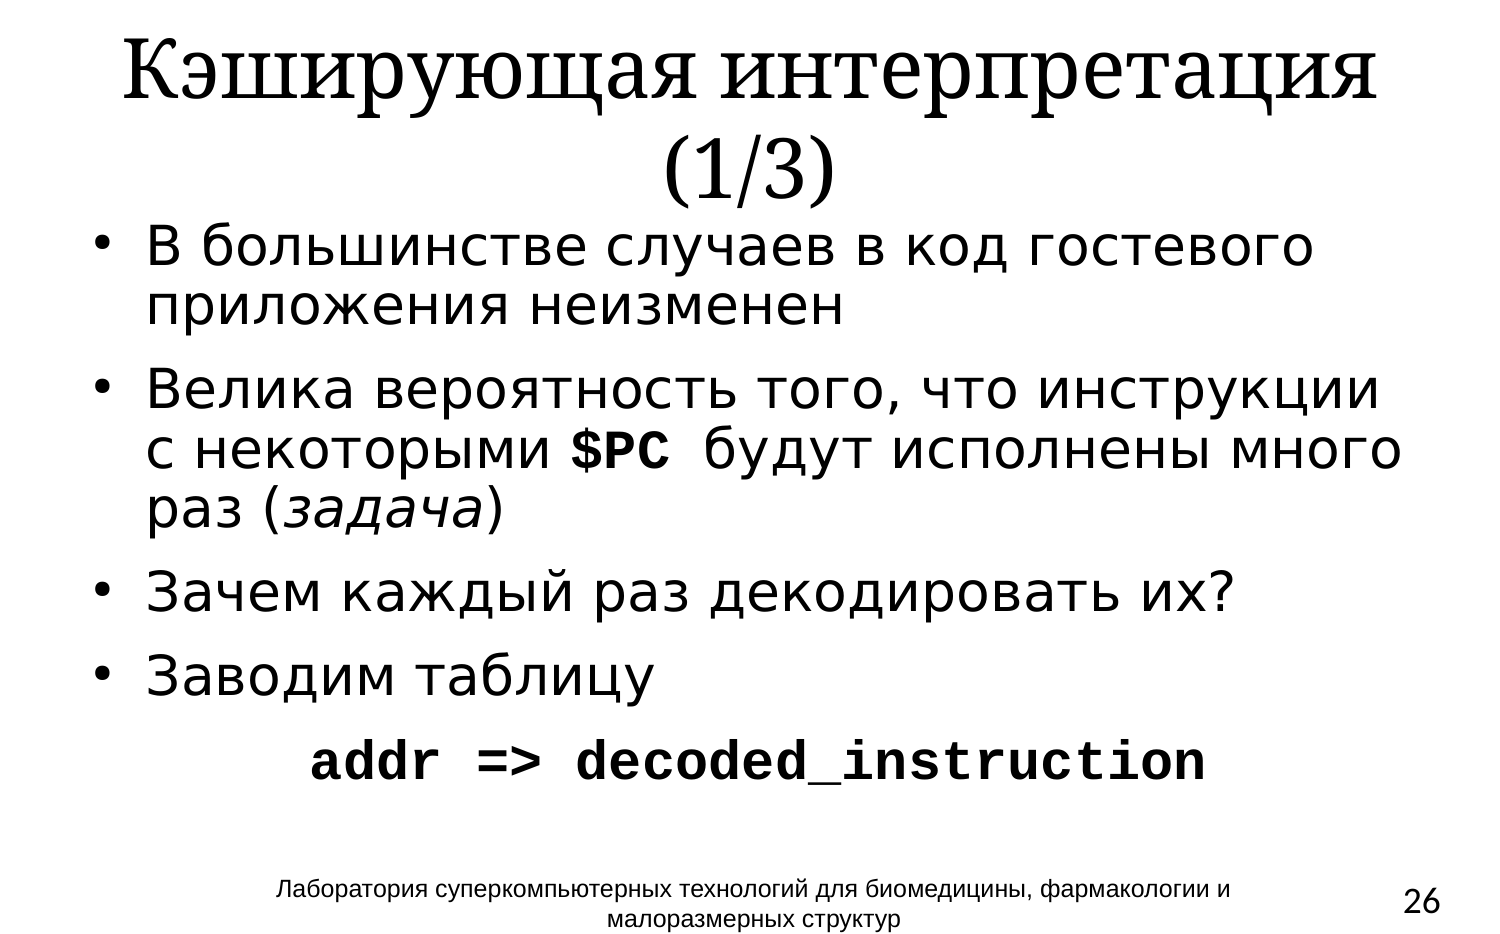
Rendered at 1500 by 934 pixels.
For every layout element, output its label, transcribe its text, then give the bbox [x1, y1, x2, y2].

text_box 26 [1387, 868, 1473, 918]
title Кэширующая интерпретация (1/3) [75, 37, 1425, 193]
text_box Лаборатория суперкомпьютерных технологий для биомедицины, фармакологии и малоразмерных структур [171, 864, 1338, 915]
list В большинстве случаев в код гостевого приложения неизменен Велика вероятность того, что инструкции с некоторыми $PC будут исполнены много раз (задача) Зачем каждый раз декодировать их? Заводим таблицу addr => decoded_instruction [75, 217, 1425, 834]
